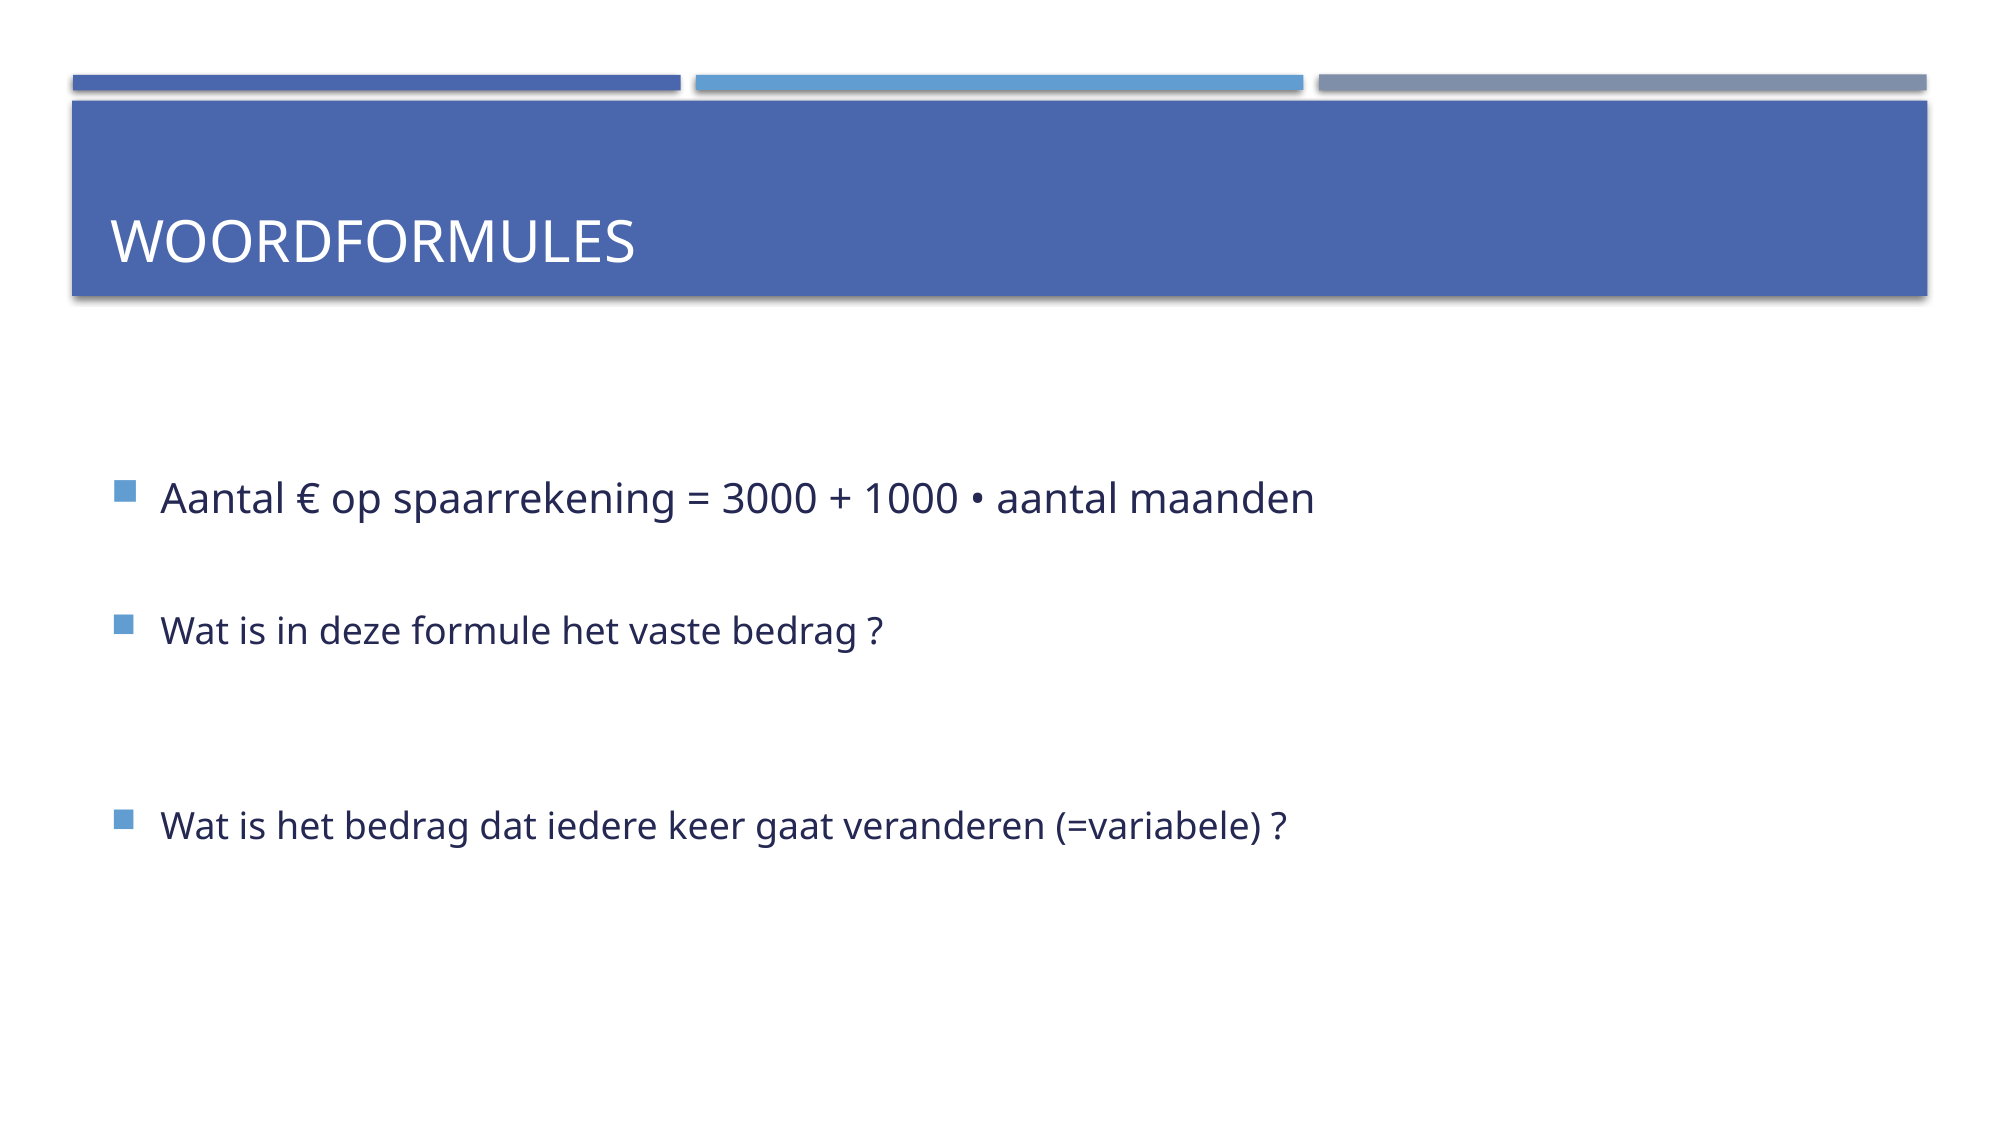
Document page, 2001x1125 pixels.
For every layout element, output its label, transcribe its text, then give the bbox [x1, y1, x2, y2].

list Aantal € op spaarrekening = 3000 + 1000 • aantal maanden Wat is in deze formule het vaste bedrag ? Wat is het bedrag dat iedere keer gaat veranderen (=variabele) ? [95, 357, 1905, 962]
title Woordformules [95, 115, 1905, 282]
